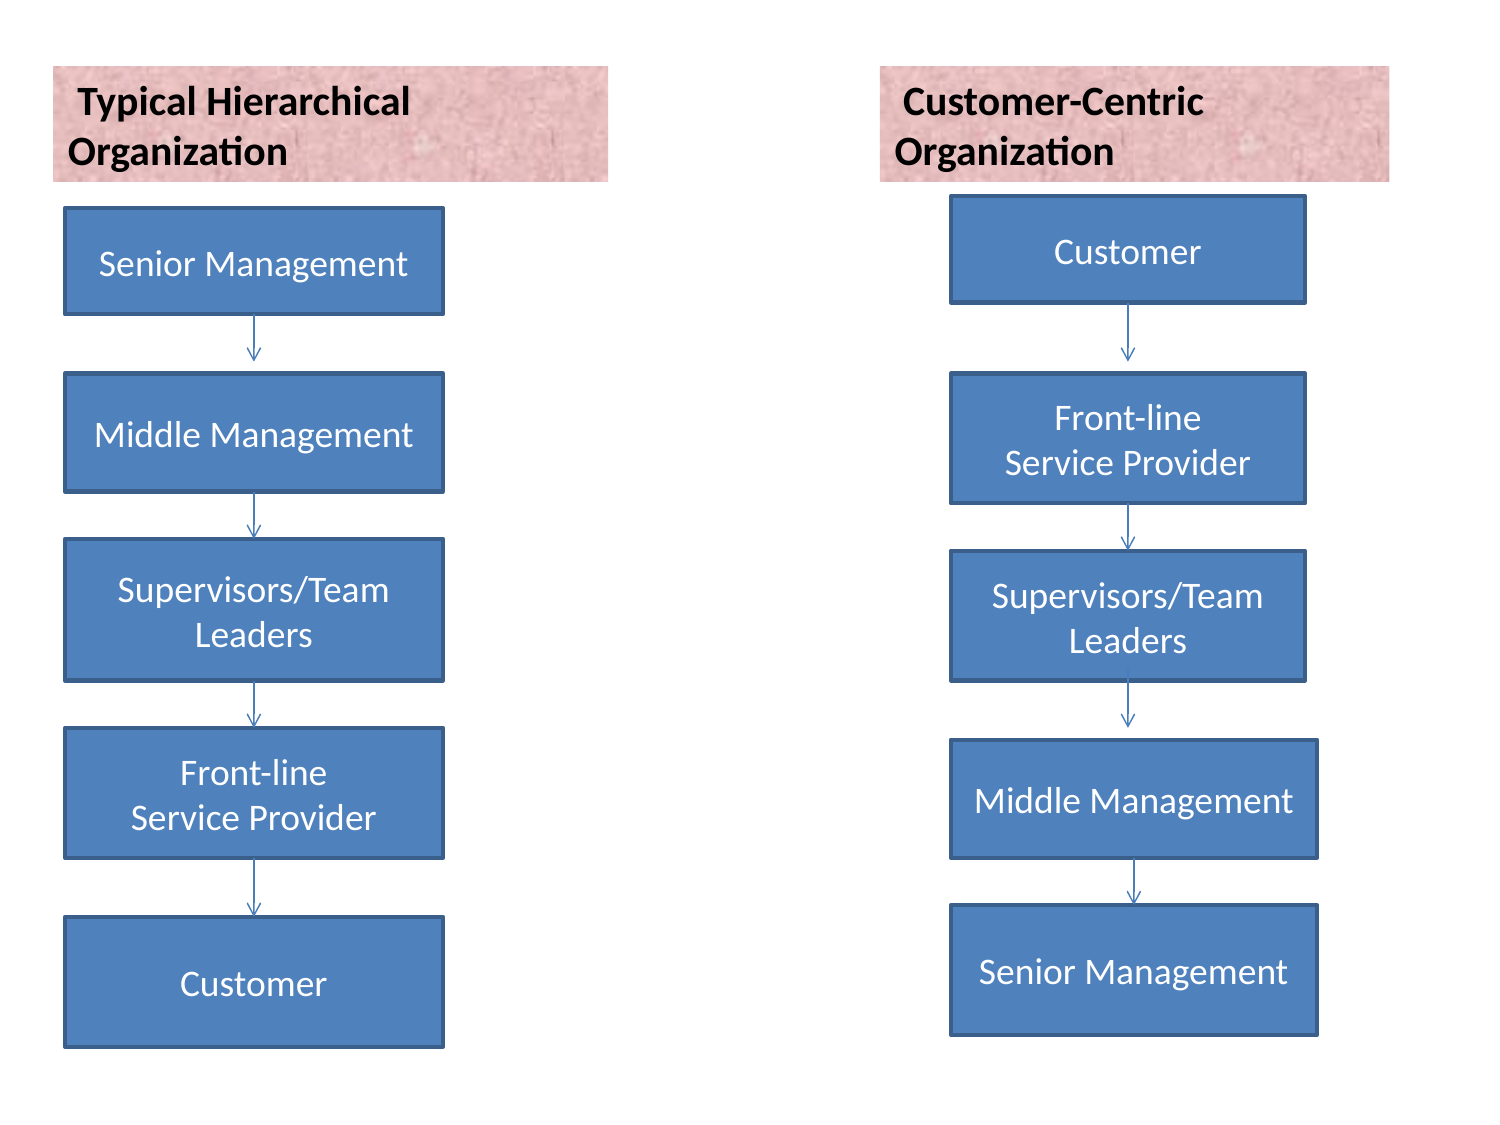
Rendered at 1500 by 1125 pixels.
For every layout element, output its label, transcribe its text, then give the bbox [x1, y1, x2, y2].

text_box Senior Management [949, 903, 1319, 1037]
text_box Customer [949, 194, 1307, 305]
text_box Supervisors/Team Leaders [63, 537, 445, 683]
text_box Middle Management [949, 738, 1319, 860]
text_box Customer-Centric Organization [879, 66, 1390, 182]
text_box Middle Management [63, 371, 445, 494]
text_box Front-line Service Provider [949, 371, 1307, 505]
text_box Supervisors/Team Leaders [949, 549, 1307, 683]
text_box Typical Hierarchical Organization [53, 66, 609, 182]
text_box Senior Management [63, 206, 445, 316]
text_box Front-line Service Provider [63, 726, 445, 860]
text_box Customer [63, 915, 445, 1049]
